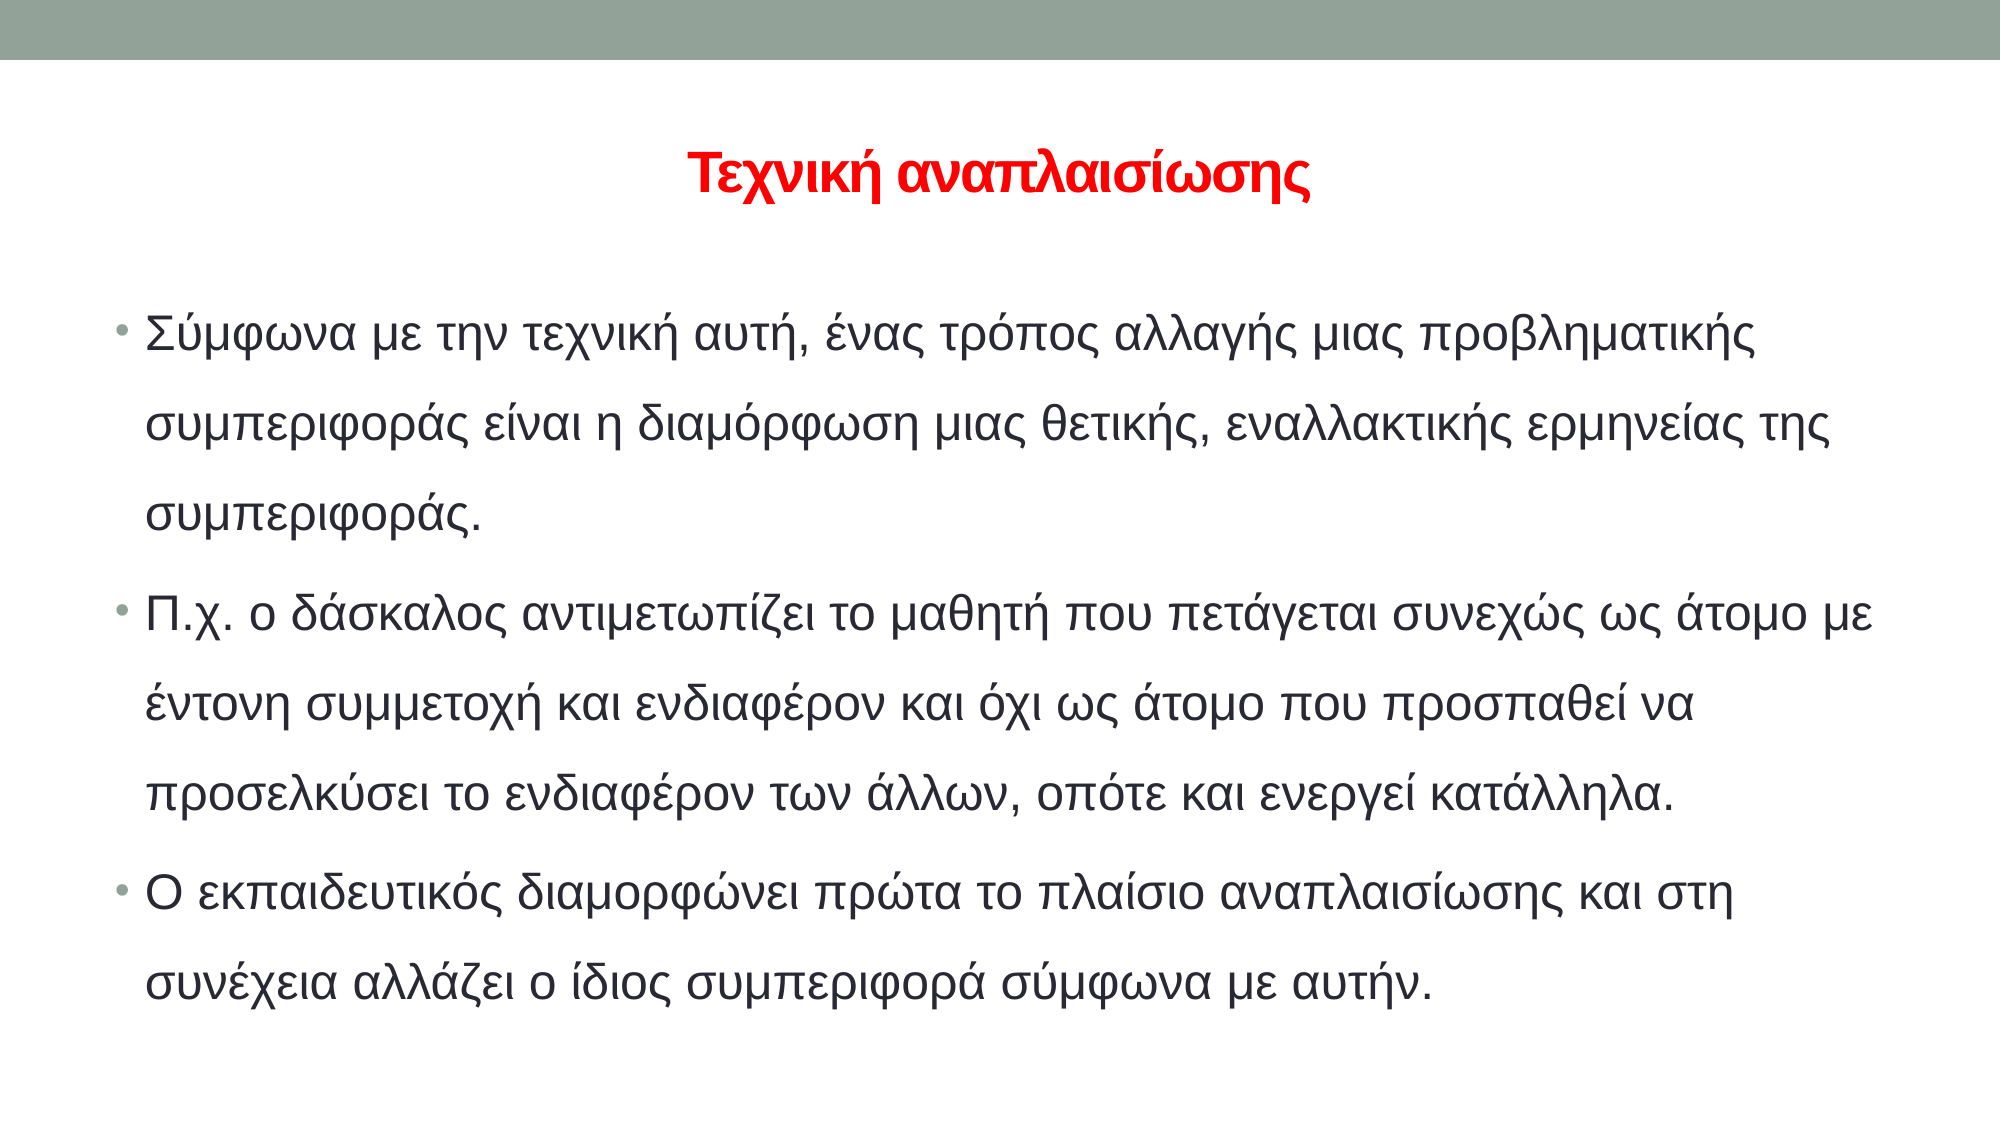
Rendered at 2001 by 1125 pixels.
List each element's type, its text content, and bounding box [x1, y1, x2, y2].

list Σύμφωνα με την τεχνική αυτή, ένας τρόπος αλλαγής μιας προβληματικής συμπεριφοράς είναι η διαμόρφωση μιας θετικής, εναλλακτικής ερμηνείας της συμπεριφοράς. Π.χ. ο δάσκαλος αντιμετωπίζει το μαθητή που πετάγεται συνεχώς ως άτομο με έντονη συμμετοχή και ενδιαφέρον και όχι ως άτομο που προσπαθεί να προσελκύσει το ενδιαφέρον των άλλων, οπότε και ενεργεί κατάλληλα. Ο εκπαιδευτικός διαμορφώνει πρώτα το πλαίσιο αναπλαισίωσης και στη συνέχεια αλλάζει ο ίδιος συμπεριφορά σύμφωνα με αυτήν. [99, 262, 1900, 1063]
title Τεχνική αναπλαισίωσης [99, 87, 1900, 250]
